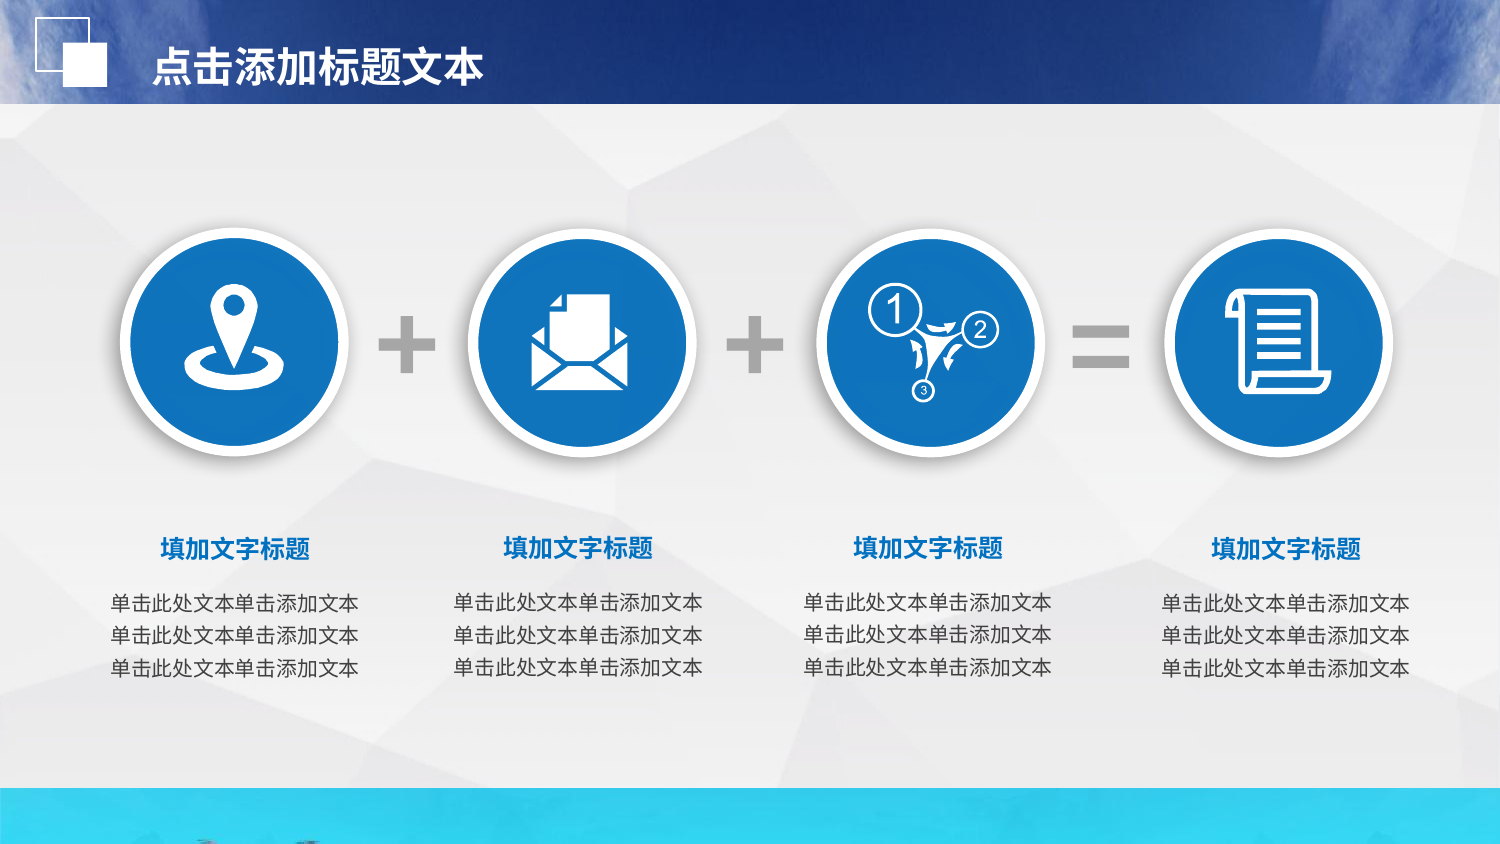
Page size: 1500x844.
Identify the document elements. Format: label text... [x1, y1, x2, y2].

text_box 填加文字标题 [780, 524, 1077, 563]
text_box [1170, 233, 1389, 453]
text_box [531, 294, 628, 391]
text_box 单击此处文本单击添加文本单击此处文本单击添加文本单击此处文本单击添加文本 [451, 575, 706, 680]
text_box 填加文字标题 [430, 525, 728, 563]
text_box + [339, 262, 476, 413]
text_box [184, 283, 284, 391]
text_box 填加文字标题 [1138, 525, 1435, 564]
text_box 单击此处文本单击添加文本单击此处文本单击添加文本单击此处文本单击添加文本 [107, 575, 362, 681]
text_box 填加文字标题 [87, 525, 384, 564]
text_box [124, 232, 339, 452]
text_box [868, 282, 1000, 403]
text_box 点击添加标题文本 [136, 33, 501, 99]
text_box 单击此处文本单击添加文本单击此处文本单击添加文本单击此处文本单击添加文本 [1159, 575, 1414, 681]
picture [0, 0, 1500, 844]
text_box [476, 233, 687, 453]
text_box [1224, 288, 1332, 395]
text_box [824, 233, 1033, 453]
text_box + [687, 262, 824, 413]
text_box = [1033, 264, 1170, 415]
text_box 单击此处文本单击添加文本单击此处文本单击添加文本单击此处文本单击添加文本 [801, 574, 1056, 680]
